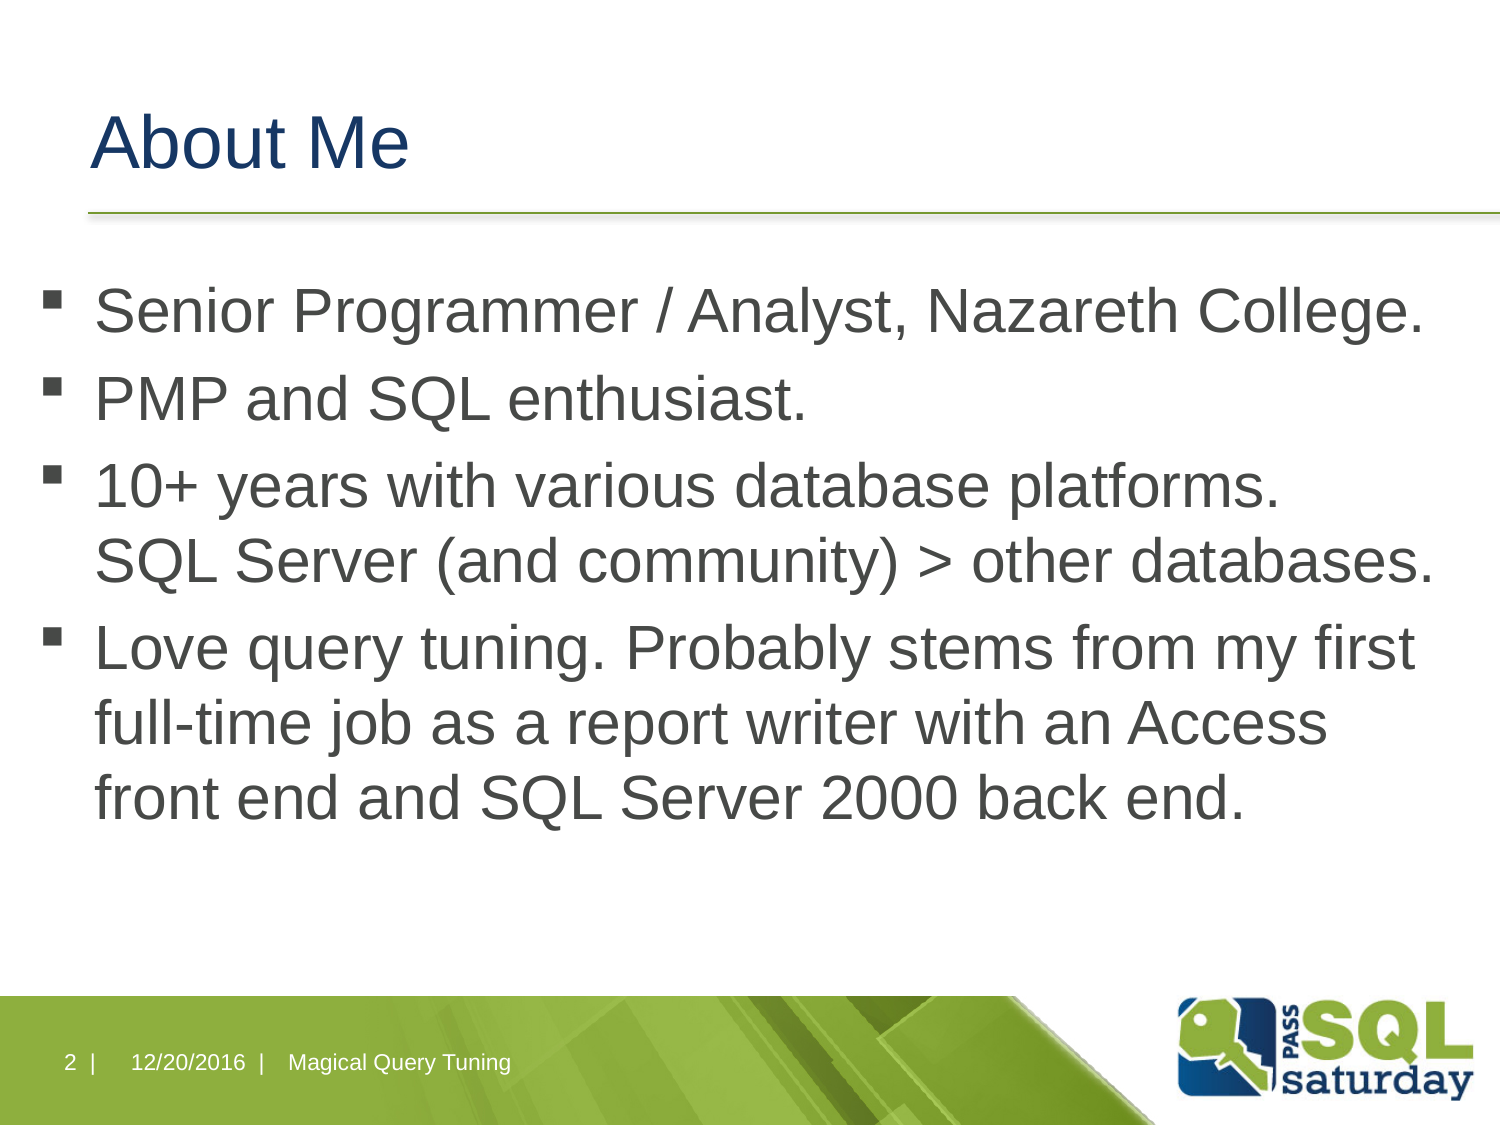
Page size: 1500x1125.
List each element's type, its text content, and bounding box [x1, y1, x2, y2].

title About Me [75, 45, 1425, 233]
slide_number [124, 1031, 273, 1092]
picture [0, 969, 1483, 1125]
footer Magical Query Tuning [273, 1031, 751, 1092]
text_box 2 | [37, 1031, 124, 1092]
list Senior Programmer / Analyst, Nazareth College. PMP and SQL enthusiast. 10+ years with various database platforms. SQL Server (and community) > other databases. Love query tuning. Probably stems from my first full-time job as a report writer with an Access front end and SQL Server 2000 back end. [23, 262, 1463, 1005]
